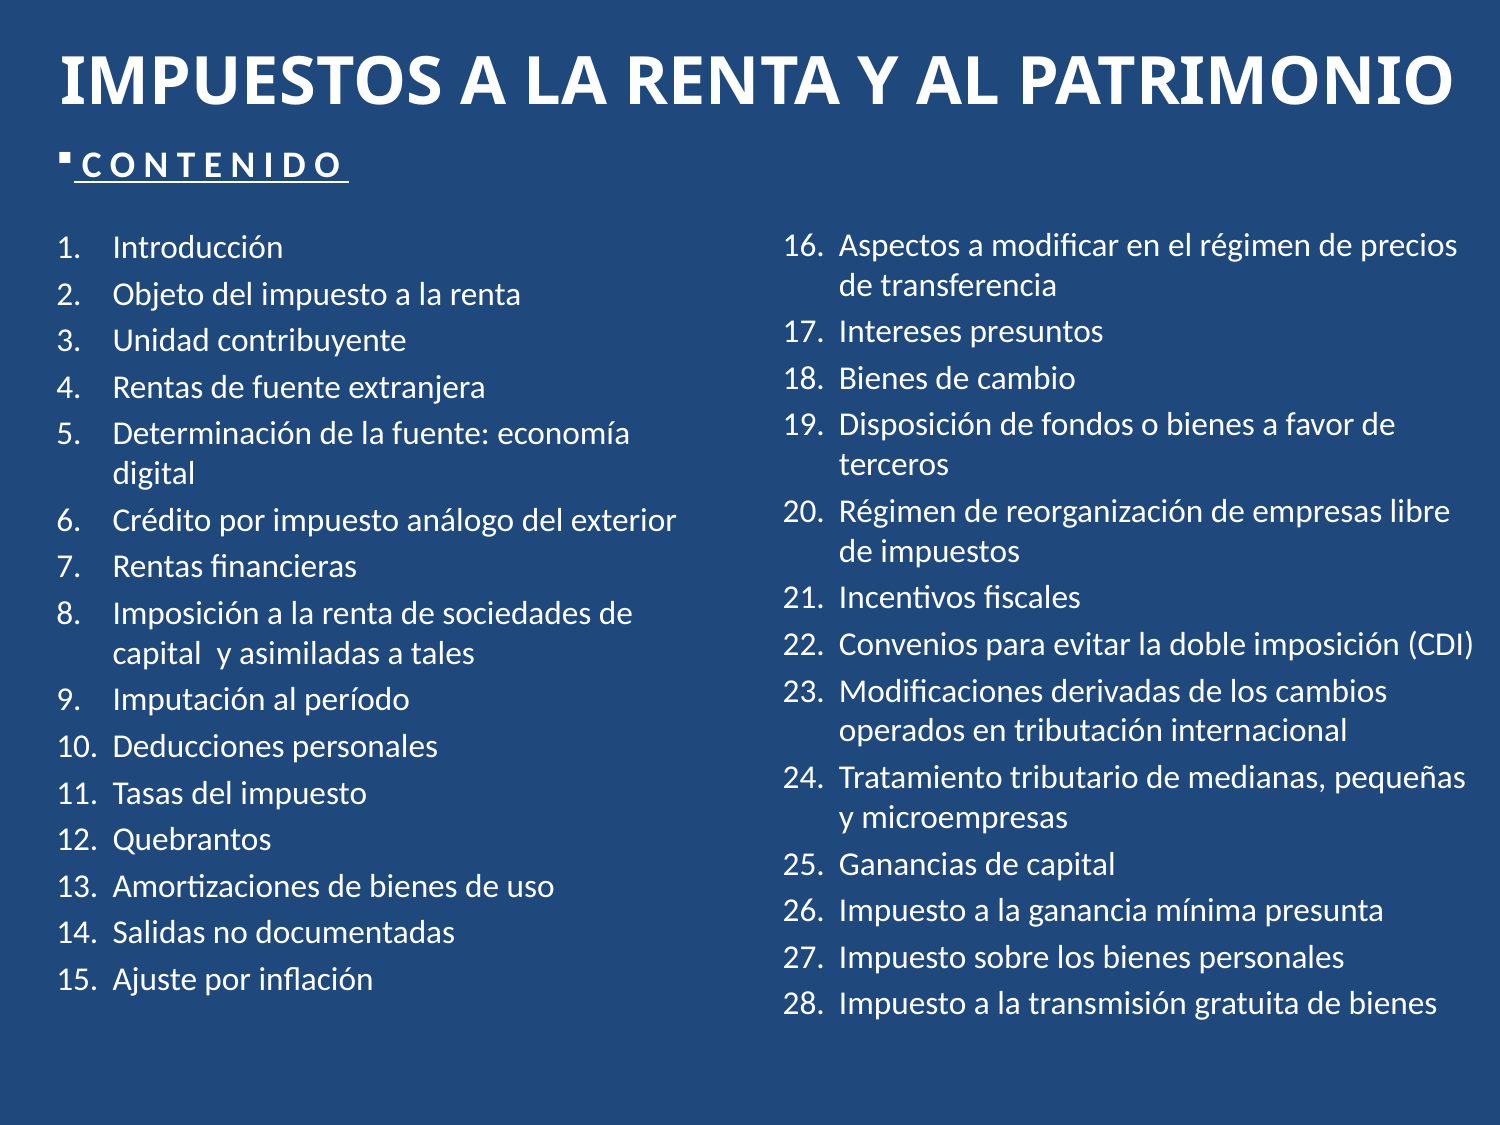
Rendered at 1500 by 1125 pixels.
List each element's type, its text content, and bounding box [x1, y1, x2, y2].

text_box C O N T E N I D O [41, 92, 1500, 234]
text_box Aspectos a modificar en el régimen de precios de transferencia Intereses presuntos Bienes de cambio Disposición de fondos o bienes a favor de terceros Régimen de reorganización de empresas libre de impuestos Incentivos fiscales Convenios para evitar la doble imposición (CDI) Modificaciones derivadas de los cambios operados en tributación internacional Tratamiento tributario de medianas, pequeñas y microempresas Ganancias de capital Impuesto a la ganancia mínima presunta Impuesto sobre los bienes personales Impuesto a la transmisión gratuita de bienes [767, 234, 1495, 1090]
subtitle Introducción Objeto del impuesto a la renta Unidad contribuyente Rentas de fuente extranjera Determinación de la fuente: economía digital Crédito por impuesto análogo del exterior Rentas financieras Imposición a la renta de sociedades de capital y asimiladas a tales Imputación al período Deducciones personales Tasas del impuesto Quebrantos Amortizaciones de bienes de uso Salidas no documentadas Ajuste por inflación [41, 234, 727, 1125]
title IMPUESTOS A LA RENTA Y AL PATRIMONIO [0, 19, 1500, 138]
